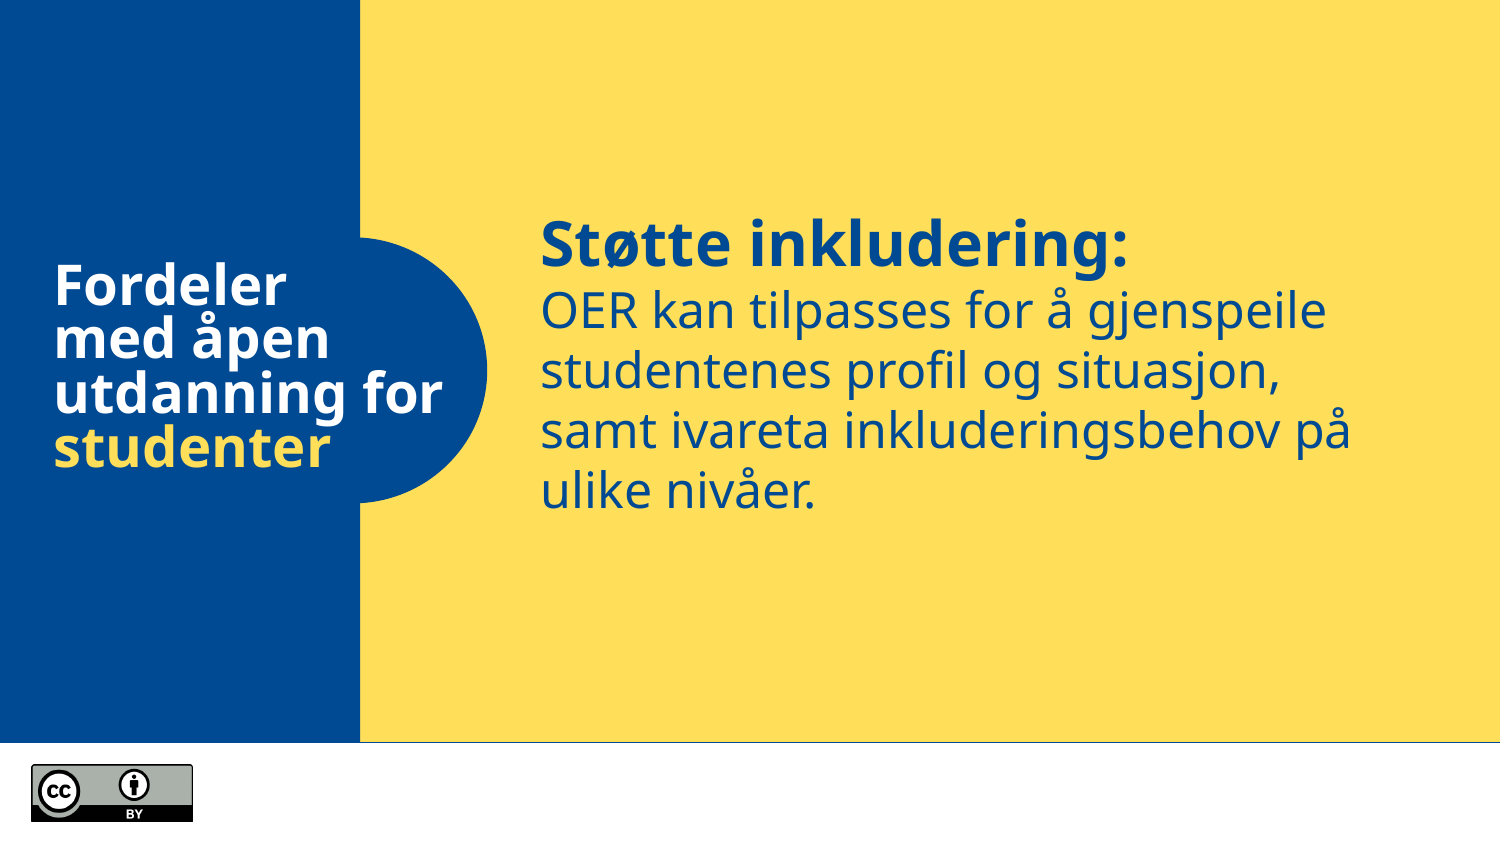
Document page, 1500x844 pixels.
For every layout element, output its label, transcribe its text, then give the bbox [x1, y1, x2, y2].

text_box [304, 237, 401, 246]
picture [31, 764, 193, 822]
text_box [0, 0, 361, 742]
text_box Støtte inkludering: OER kan tilpasses for å gjenspeile studentenes profil og situasjon, samt ivareta inkluderingsbehov på ulike nivåer. [525, 188, 1420, 534]
text_box [0, 750, 1500, 844]
text_box Fordeler med åpen utdanning for studenter [38, 246, 471, 493]
text_box [471, 306, 488, 434]
text_box [300, 493, 405, 504]
